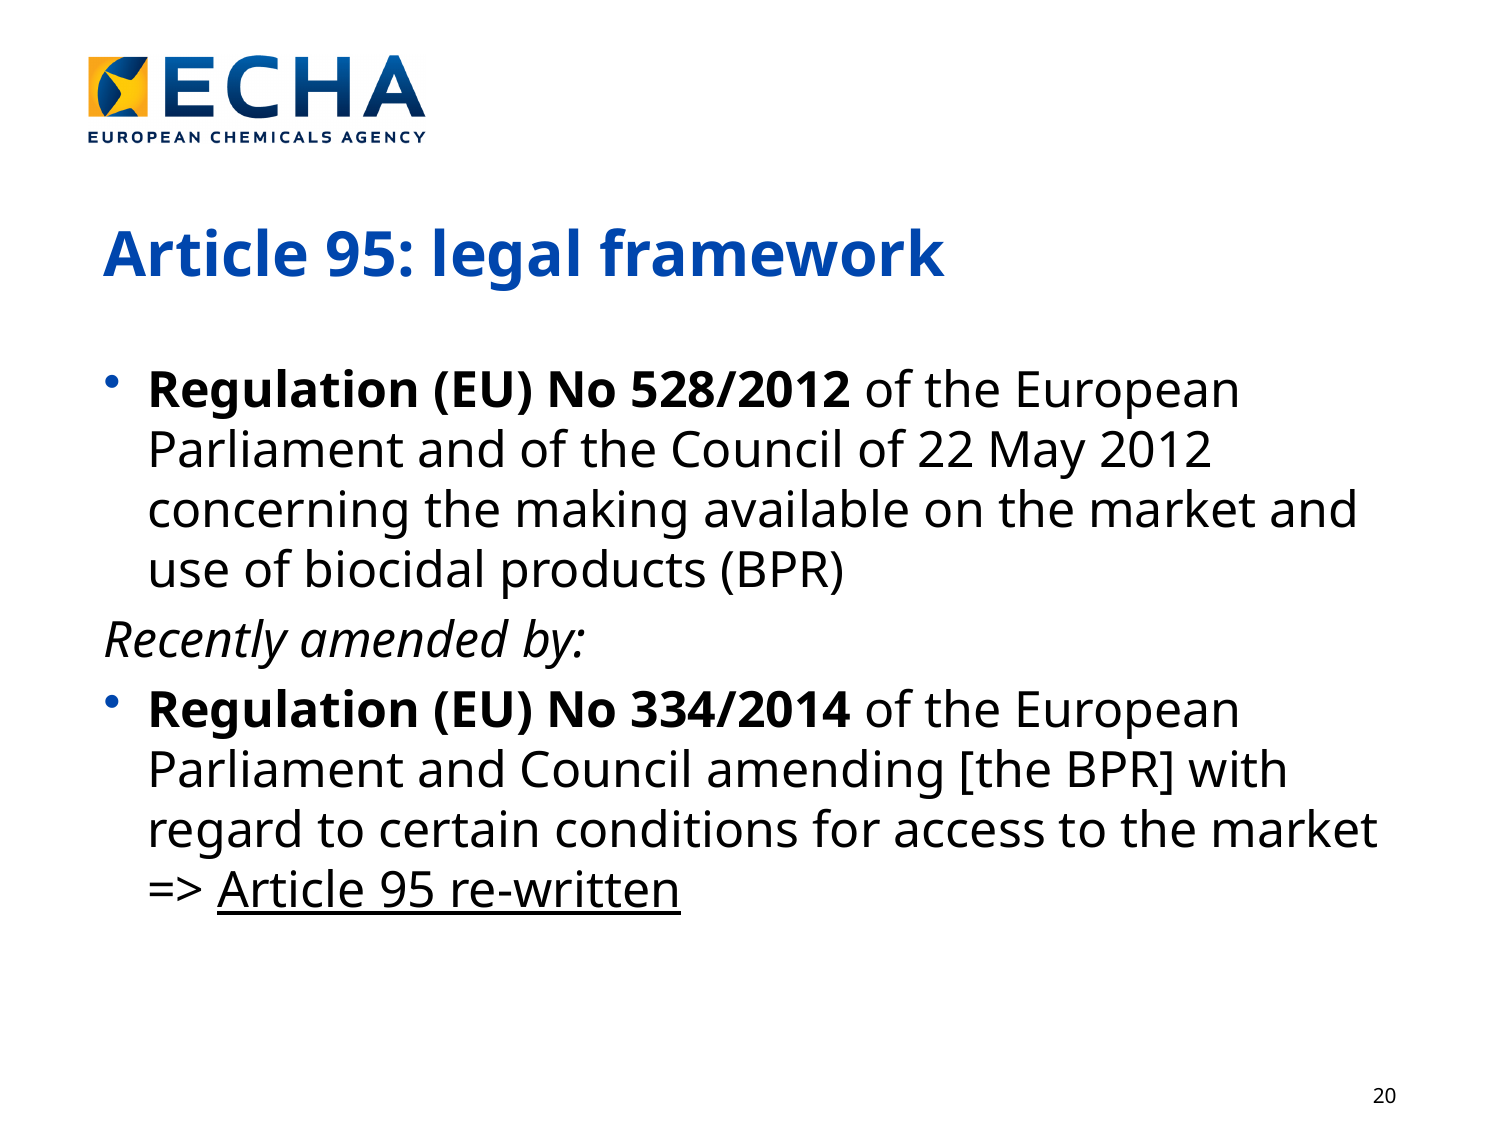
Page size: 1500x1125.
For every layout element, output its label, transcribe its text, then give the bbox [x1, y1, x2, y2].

list Article 95: legal framework [88, 206, 1412, 296]
slide_number 20 [1174, 1074, 1412, 1125]
picture [88, 54, 426, 144]
list Regulation (EU) No 528/2012 of the European Parliament and of the Council of 22 May 2012 concerning the making available on the market and use of biocidal products (BPR) Recently amended by: Regulation (EU) No 334/2014 of the European Parliament and Council amending [the BPR] with regard to certain conditions for access to the market => Article 95 re-written [88, 349, 1412, 1000]
